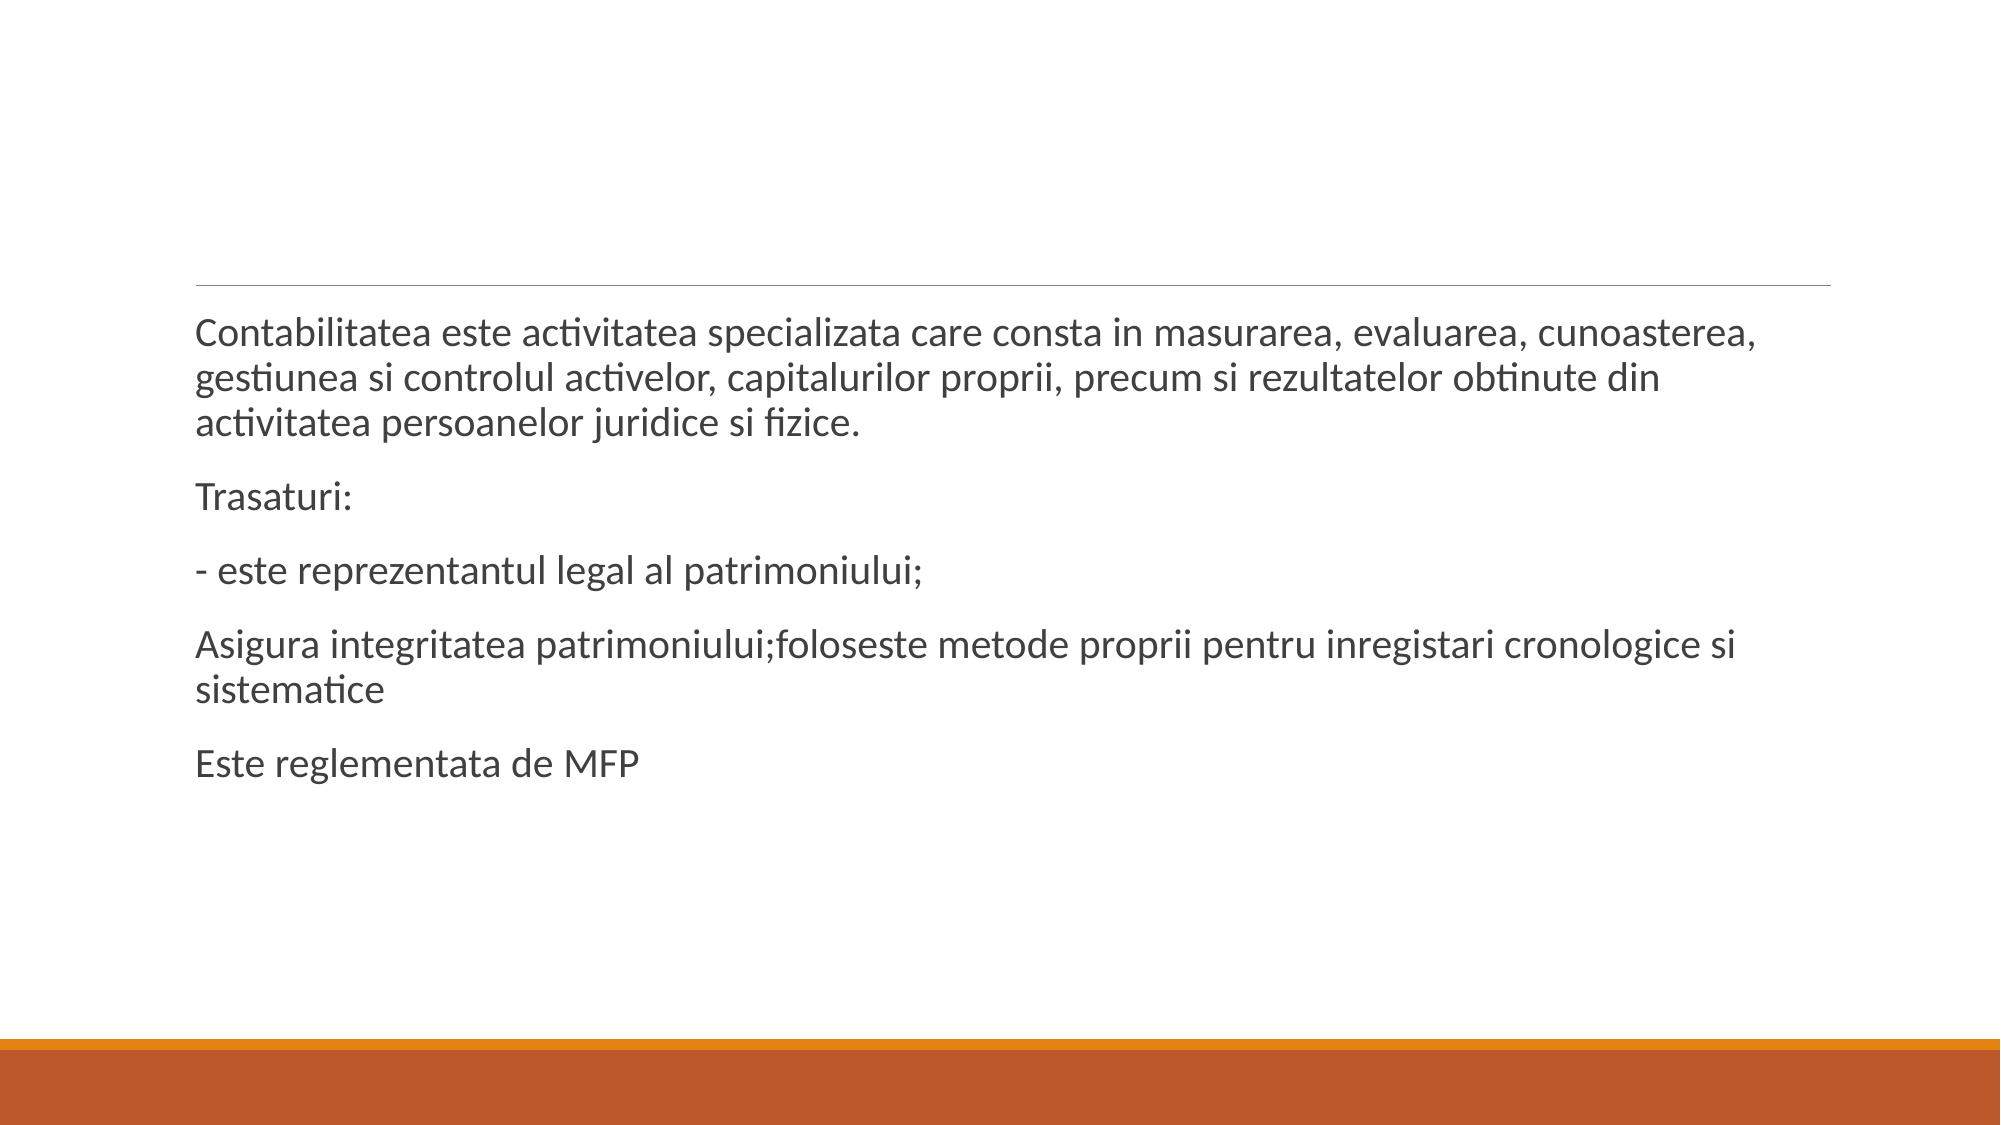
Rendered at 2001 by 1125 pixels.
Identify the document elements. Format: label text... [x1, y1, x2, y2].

list Contabilitatea este activitatea specializata care consta in masurarea, evaluarea, cunoasterea, gestiunea si controlul activelor, capitalurilor proprii, precum si rezultatelor obtinute din activitatea persoanelor juridice si fizice. Trasaturi: - este reprezentantul legal al patrimoniului; Asigura integritatea patrimoniului;foloseste metode proprii pentru inregistari cronologice si sistematice Este reglementata de MFP [180, 302, 1830, 963]
